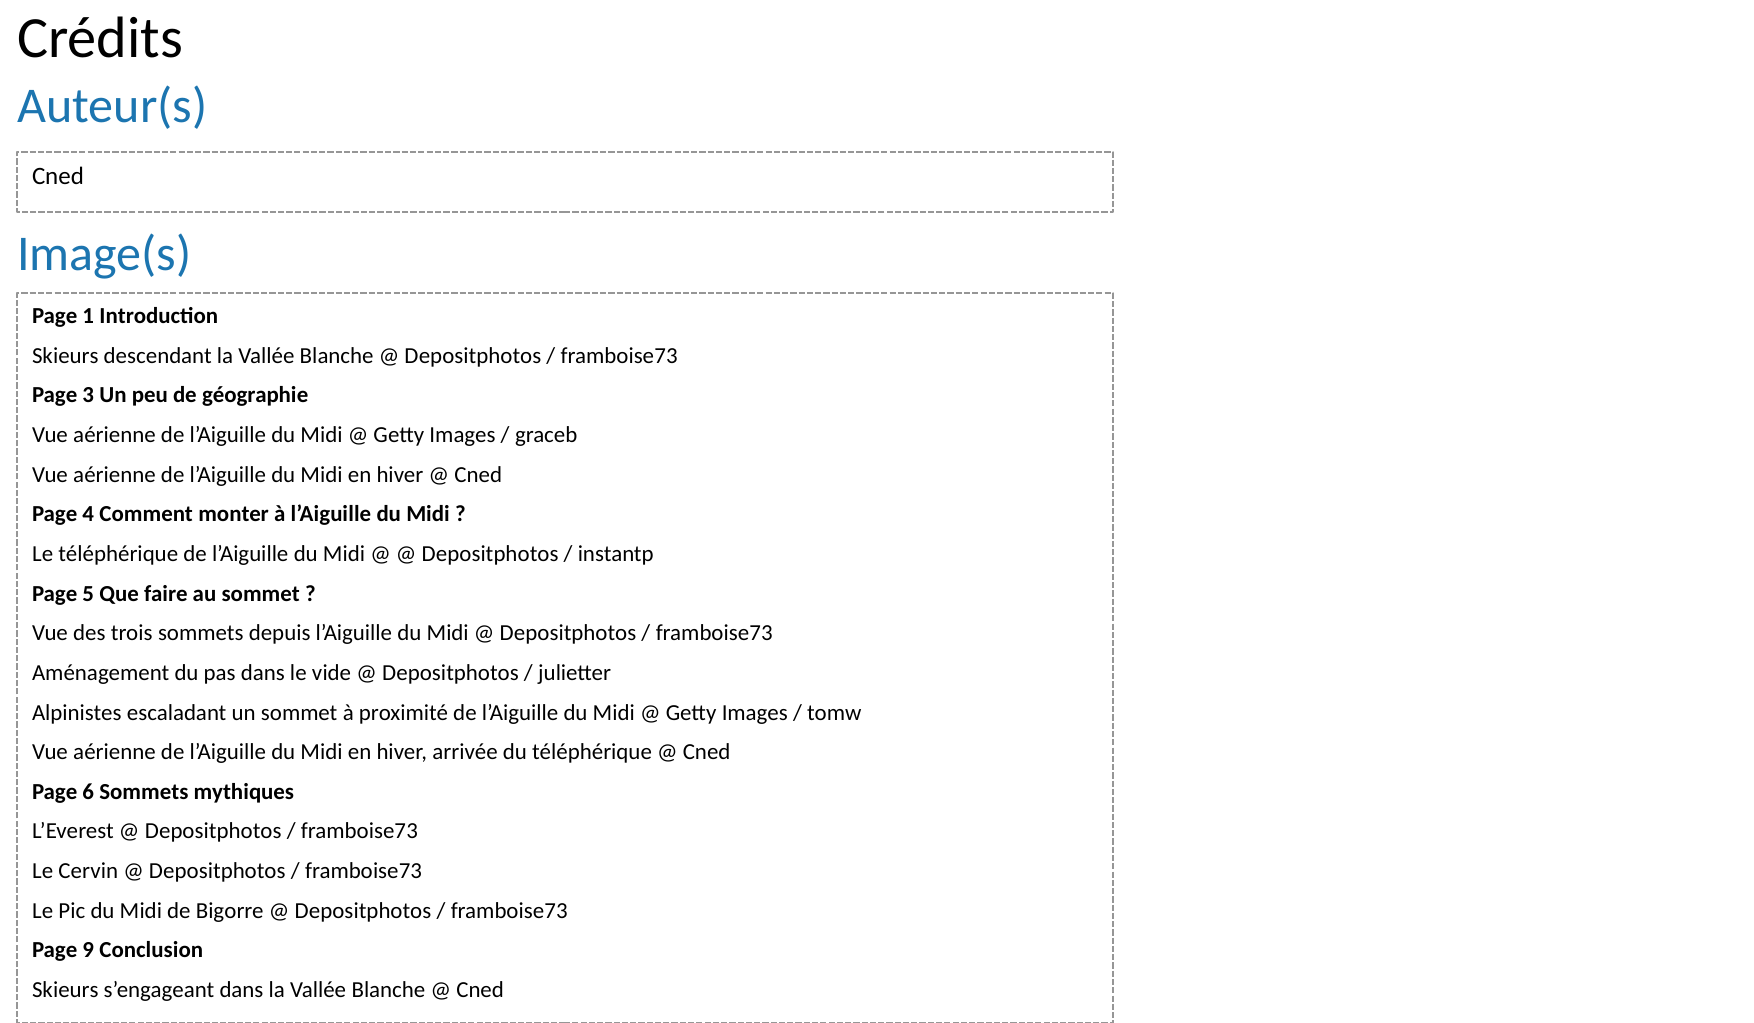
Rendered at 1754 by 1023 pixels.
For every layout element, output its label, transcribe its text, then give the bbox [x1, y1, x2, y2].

text_box Image(s) [0, 219, 1754, 308]
text_box Auteur(s) [0, 72, 1754, 160]
title Crédits [0, 0, 1754, 72]
text_box Cned [17, 160, 1114, 212]
text_box Page 1 Introduction Skieurs descendant la Vallée Blanche @ Depositphotos / framboise73 Page 3 Un peu de géographie Vue aérienne de l’Aiguille du Midi @ Getty Images / graceb Vue aérienne de l’Aiguille du Midi en hiver @ Cned Page 4 Comment monter à l’Aiguille du Midi ? Le téléphérique de l’Aiguille du Midi @ @ Depositphotos / instantp Page 5 Que faire au sommet ? Vue des trois sommets depuis l’Aiguille du Midi @ Depositphotos / framboise73 Aménagement du pas dans le vide @ Depositphotos / julietter Alpinistes escaladant un sommet à proximité de l’Aiguille du Midi @ Getty Images / tomw Vue aérienne de l’Aiguille du Midi en hiver, arrivée du téléphérique @ Cned Page 6 Sommets mythiques L’Everest @ Depositphotos / framboise73 Le Cervin @ Depositphotos / framboise73 Le Pic du Midi de Bigorre @ Depositphotos / framboise73 Page 9 Conclusion Skieurs s’engageant dans la Vallée Blanche @ Cned [17, 308, 1114, 1023]
